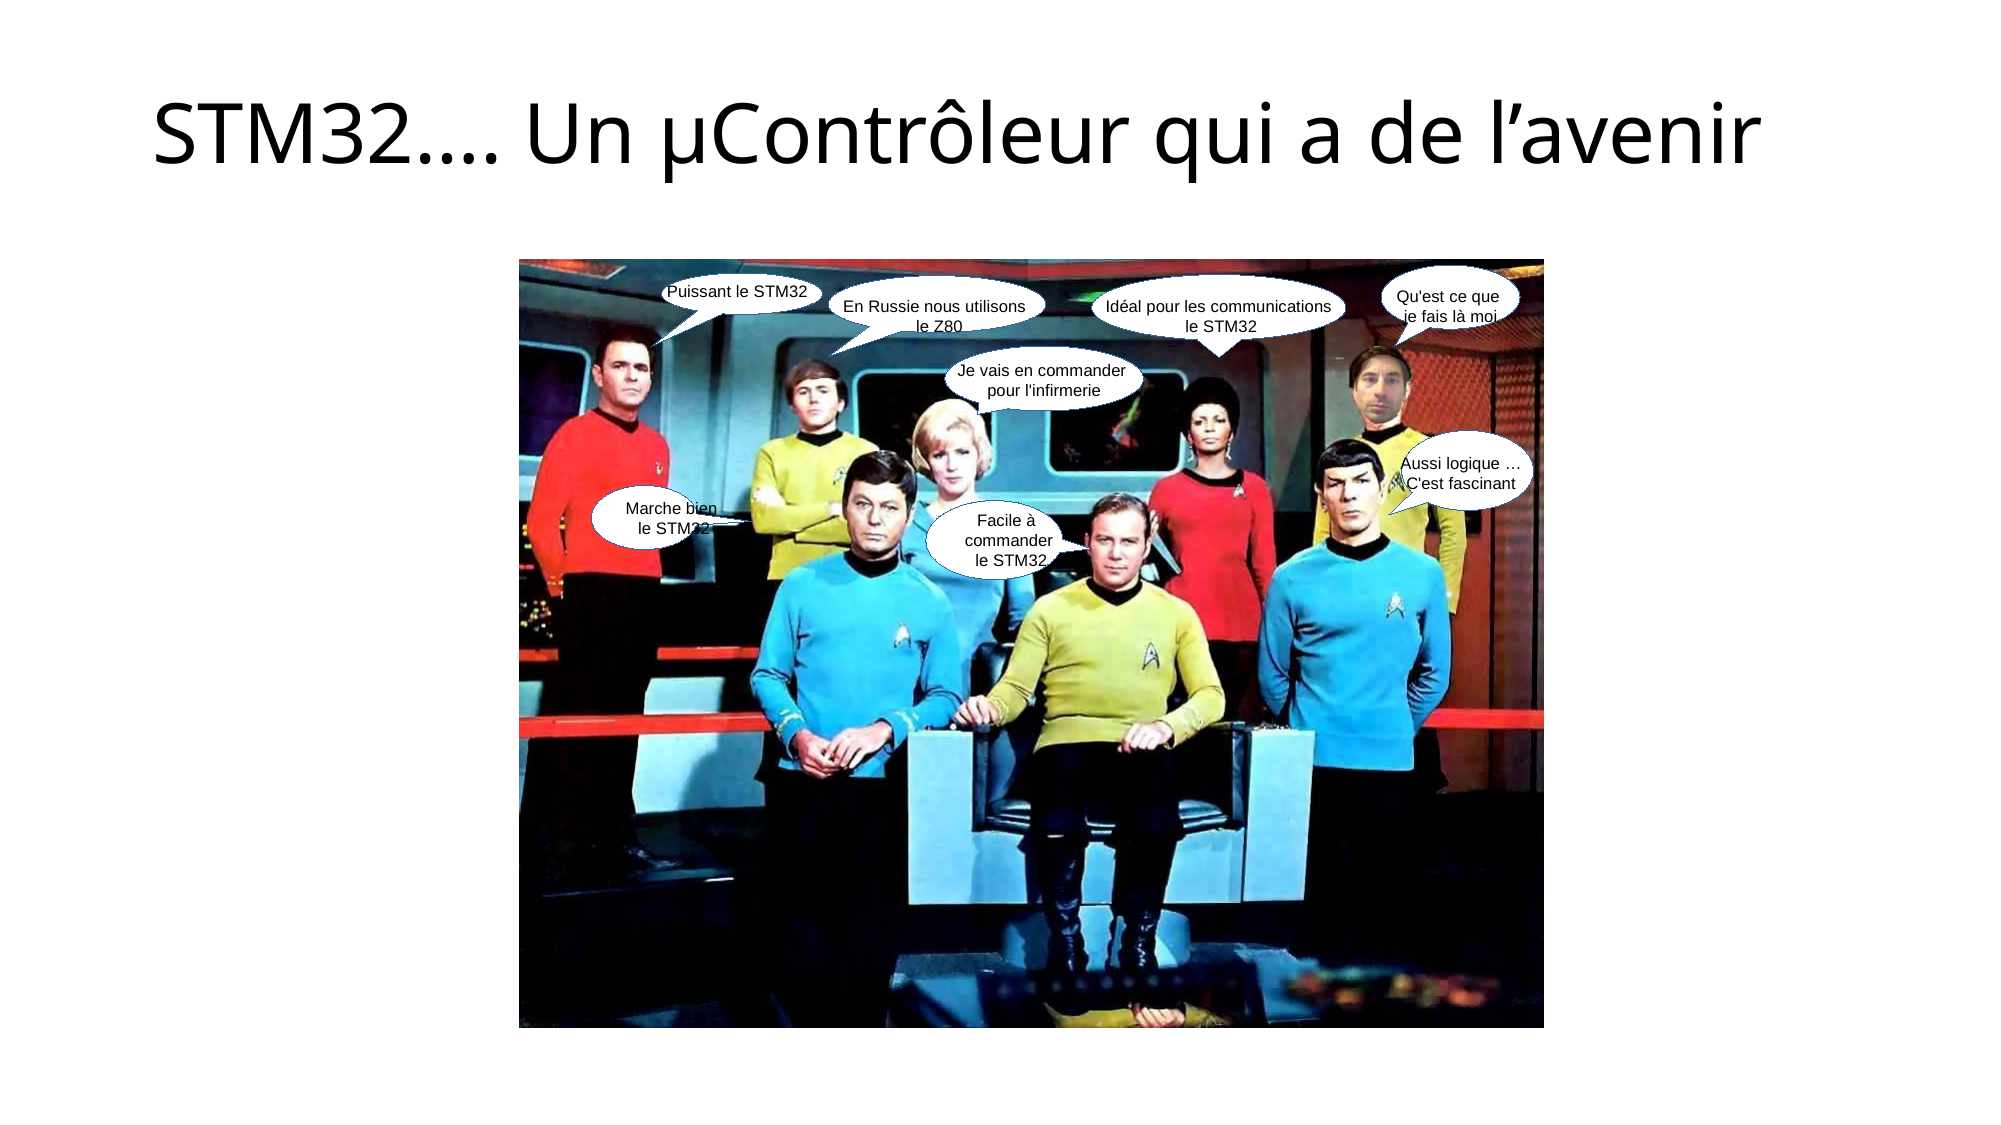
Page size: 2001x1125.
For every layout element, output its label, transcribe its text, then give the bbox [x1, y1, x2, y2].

picture [519, 259, 1544, 1028]
text_box STM32…. Un µContrôleur qui a de l’avenir [137, 59, 1949, 213]
